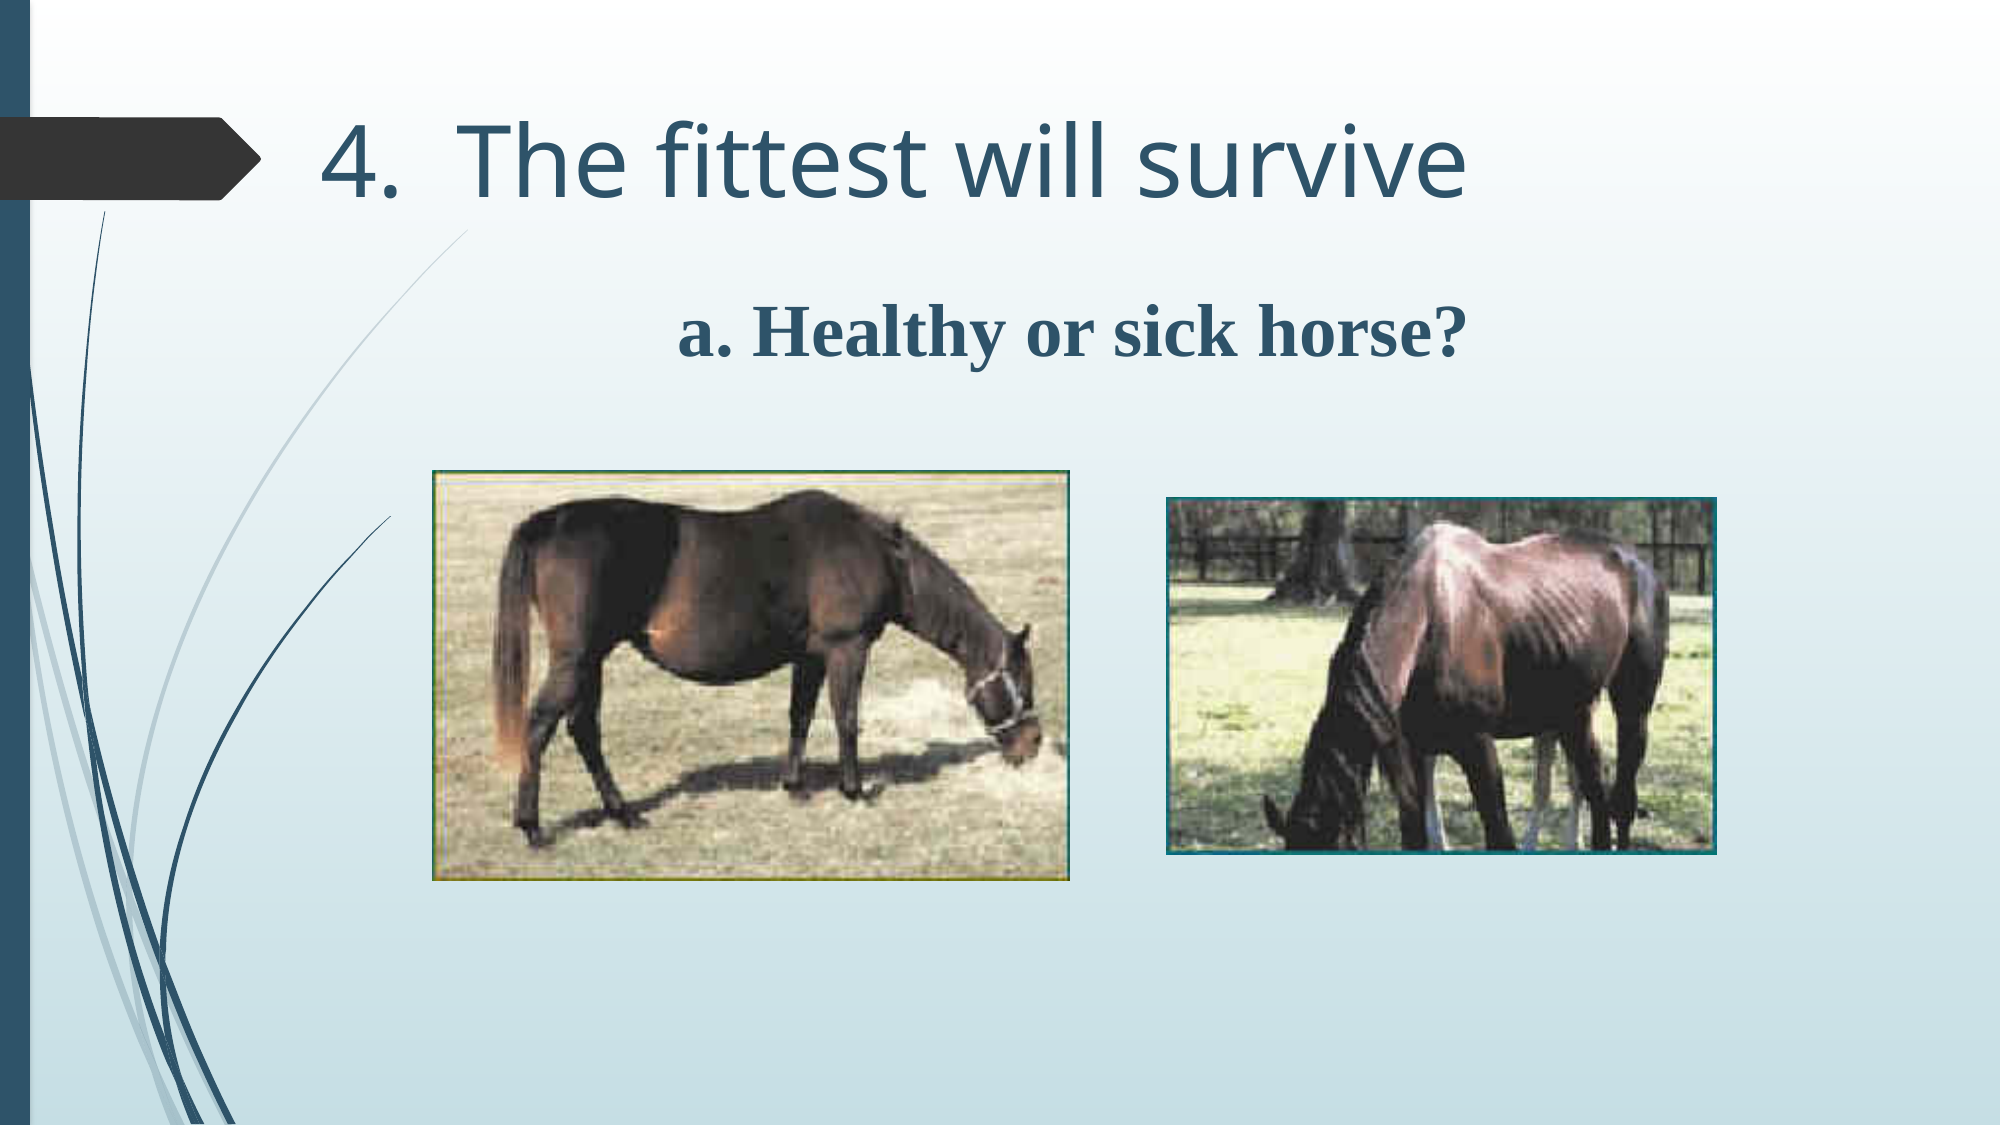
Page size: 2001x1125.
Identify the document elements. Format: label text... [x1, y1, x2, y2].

picture [1166, 496, 1717, 855]
picture [432, 470, 1071, 882]
title 4. The fittest will survive [305, 89, 1768, 300]
text_box a. Healthy or sick horse? [663, 273, 1574, 464]
